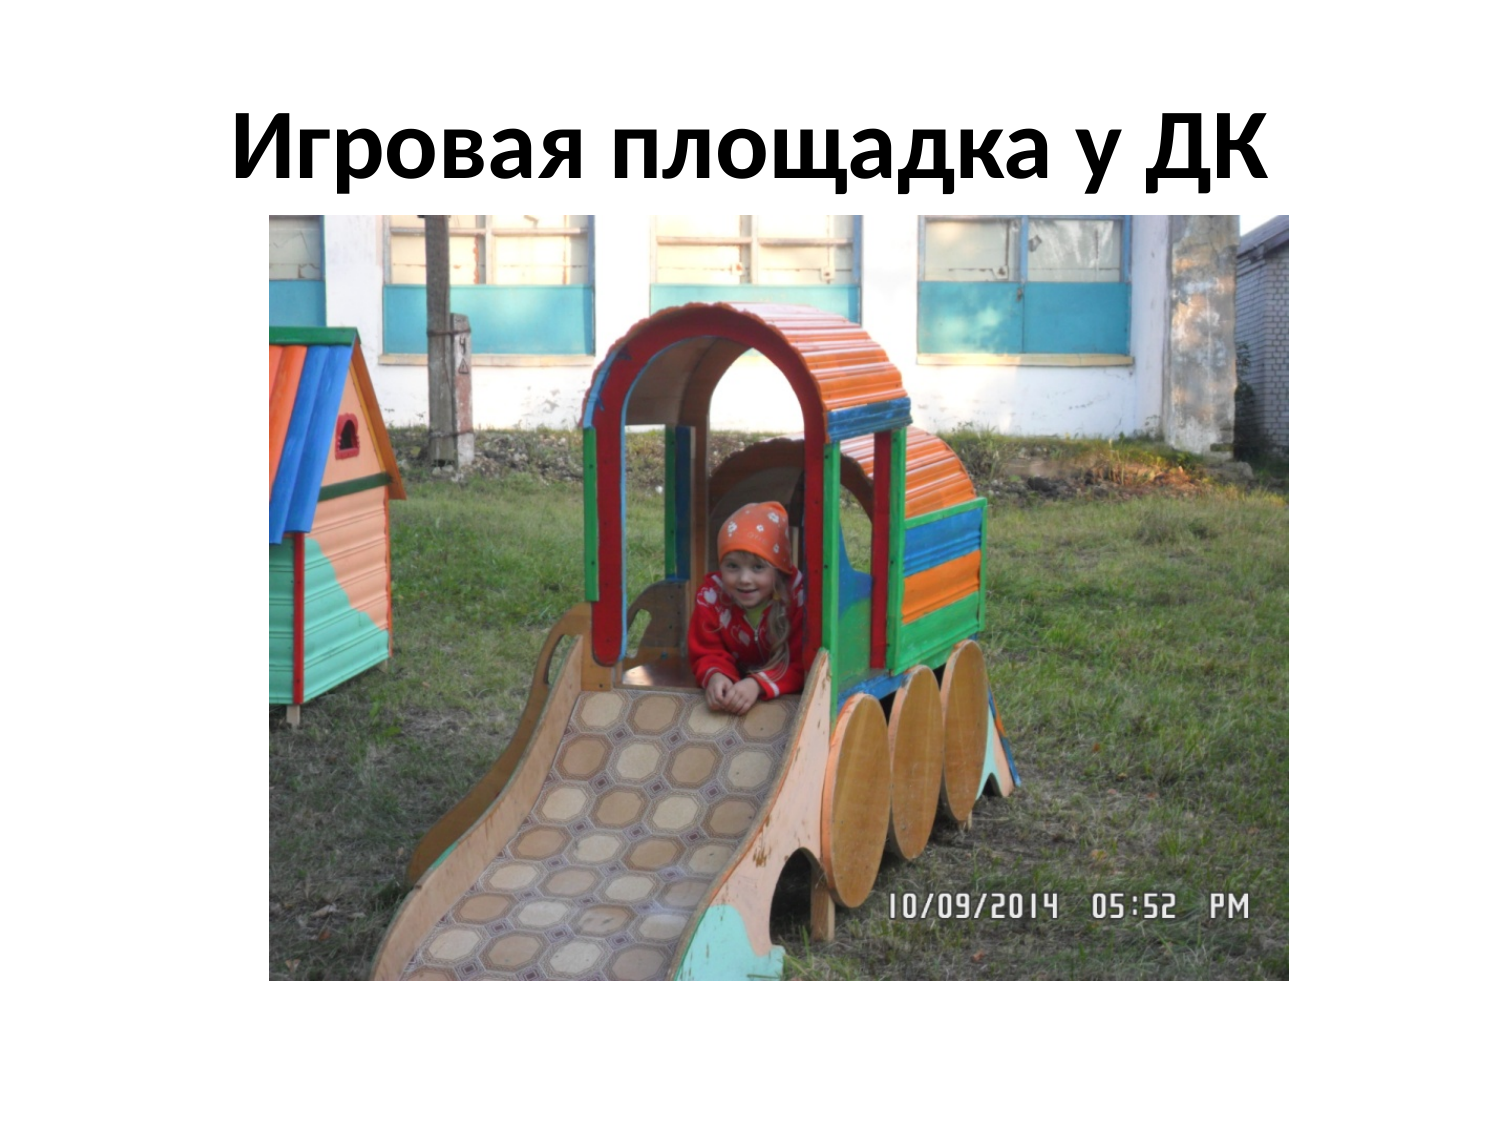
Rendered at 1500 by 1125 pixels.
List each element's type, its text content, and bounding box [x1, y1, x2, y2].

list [269, 215, 1290, 981]
title Игровая площадка у ДК [75, 45, 1425, 233]
